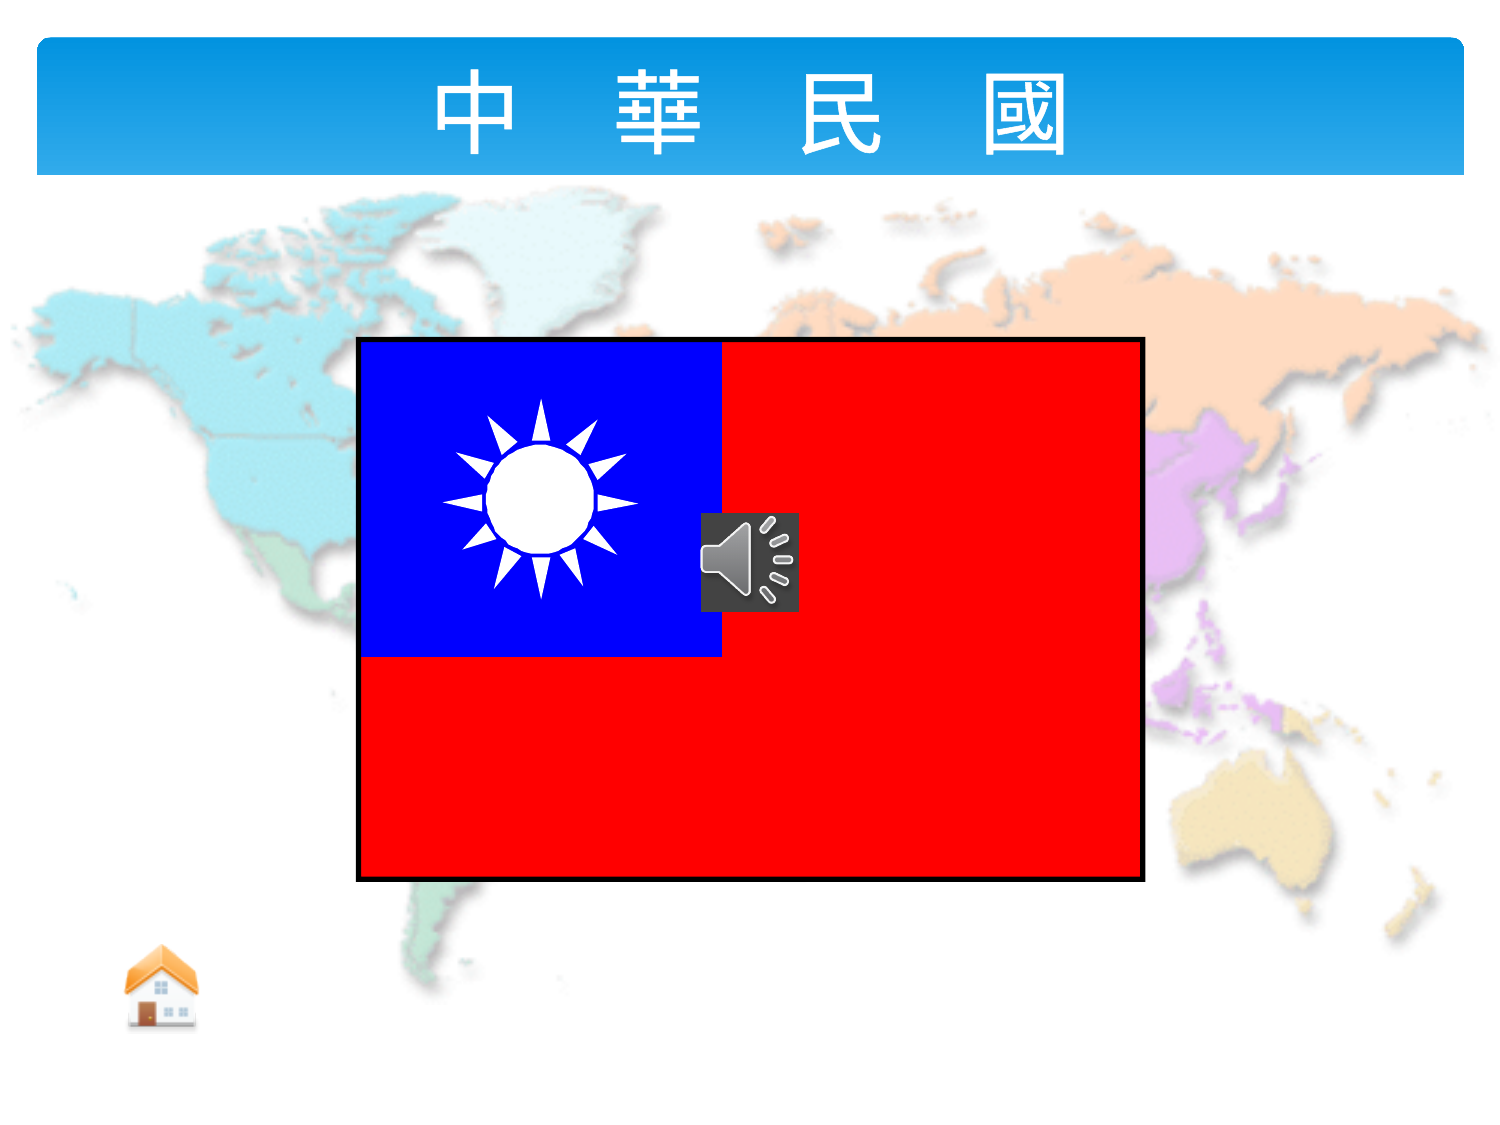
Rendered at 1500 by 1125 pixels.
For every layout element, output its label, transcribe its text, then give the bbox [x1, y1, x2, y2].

picture [0, 175, 1500, 1034]
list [345, 326, 1157, 893]
title 中 華 民 國 [75, 7, 1425, 213]
